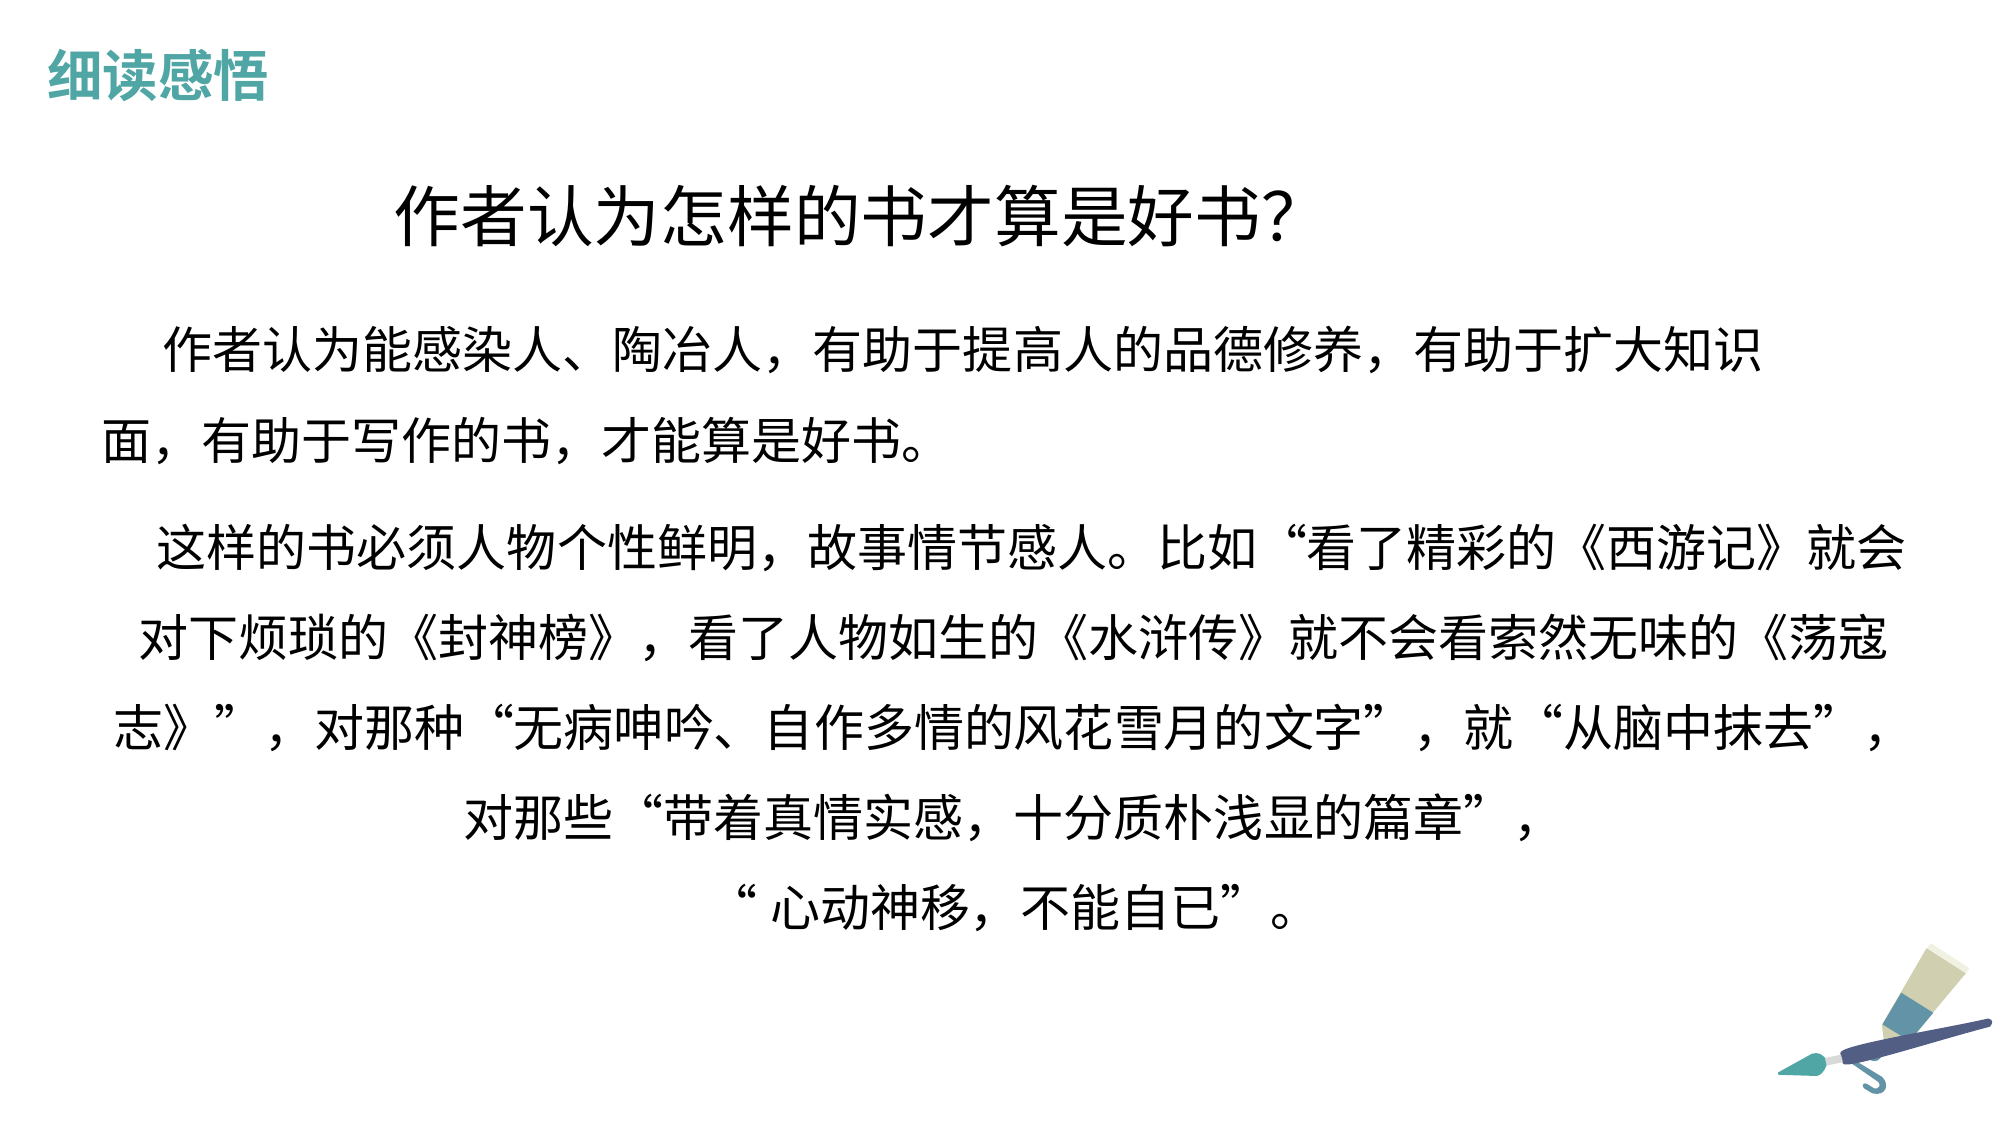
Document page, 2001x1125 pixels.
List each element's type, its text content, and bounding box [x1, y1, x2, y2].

text_box 作者认为能感染人、陶冶人，有助于提高人的品德修养，有助于扩大知识面，有助于写作的书，才能算是好书。 [87, 272, 1821, 477]
text_box 作者认为怎样的书才算是好书？ [302, 122, 1821, 271]
text_box 这样的书必须人物个性鲜明，故事情节感人。比如“看了精彩的《西游记》就会对下烦琐的《封神榜》，看了人物如生的《水浒传》就不会看索然无味的《荡寇志》”，对那种“无病呻吟、自作多情的风花雪月的文字”，就“从脑中抹去”，对那些“带着真情实感，十分质朴浅显的篇章”， “心动神移，不能自已”。 [87, 478, 1941, 944]
text_box 细读感悟 [32, 33, 347, 115]
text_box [1811, 945, 1974, 1125]
